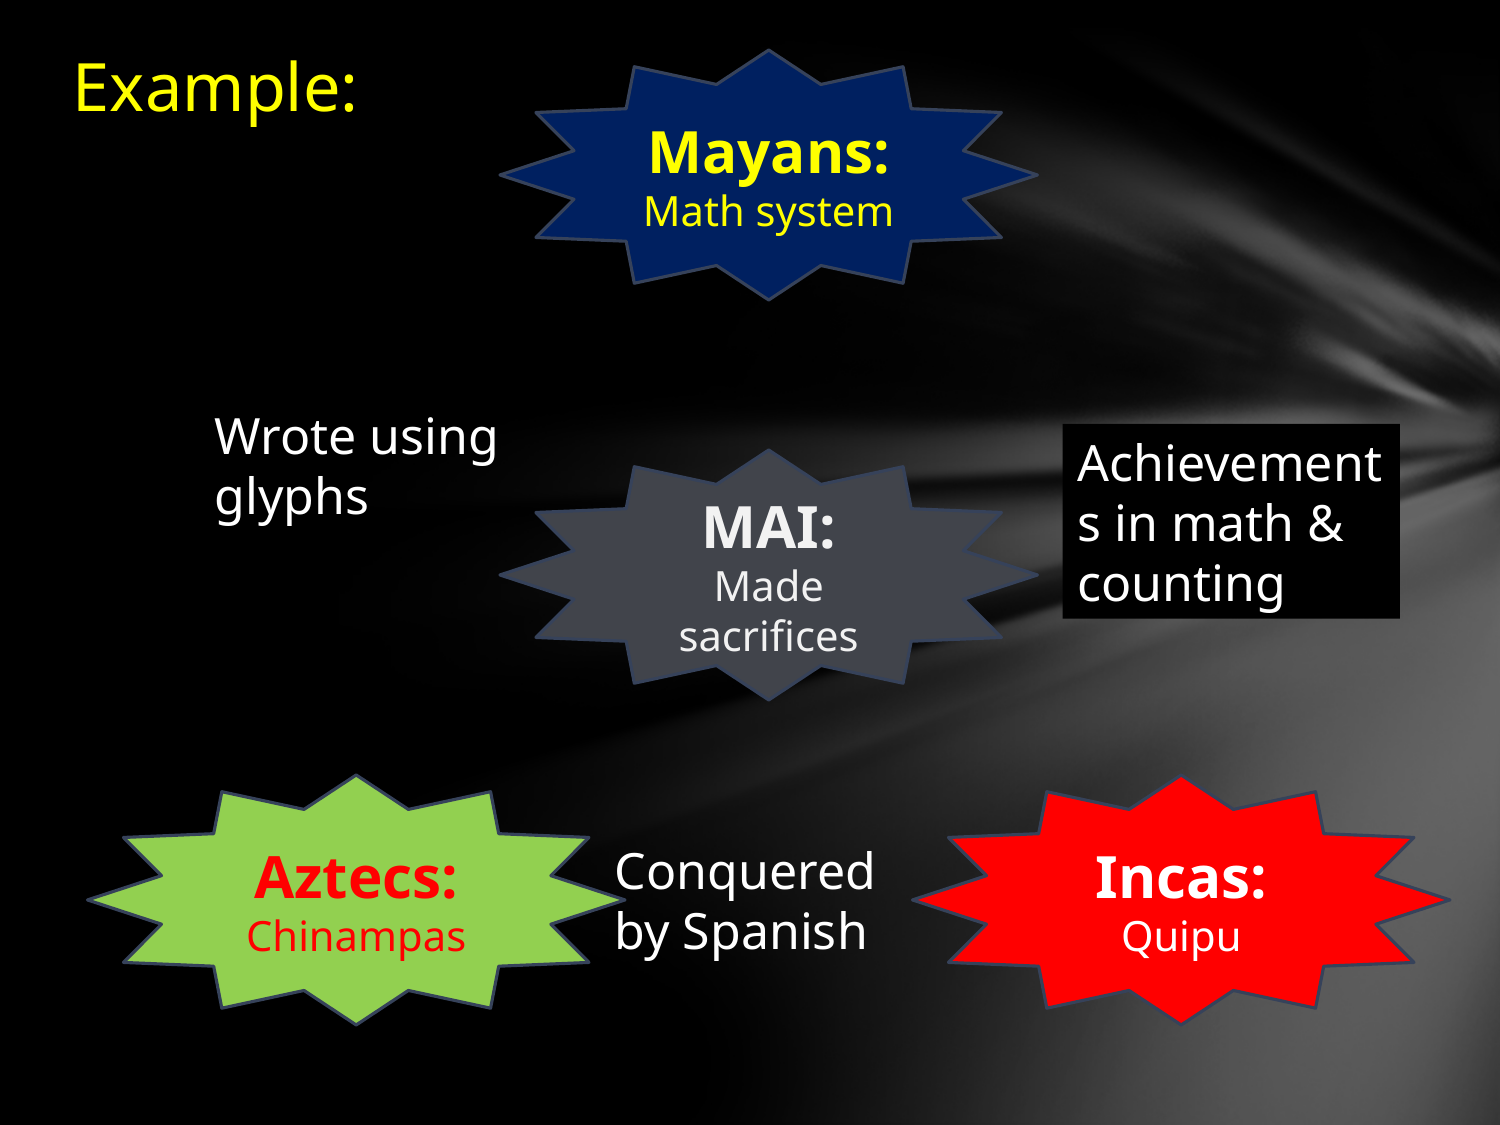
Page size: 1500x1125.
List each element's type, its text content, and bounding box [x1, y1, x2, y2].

text_box Aztecs: Chinampas [85, 773, 600, 1027]
text_box Conquered by Spanish [600, 831, 938, 967]
text_box Wrote using glyphs [200, 396, 538, 532]
text_box Incas: Quipu [938, 773, 1452, 1027]
text_box MAI: Made sacrifices [498, 448, 1040, 702]
text_box Achievements in math & counting [1062, 423, 1400, 619]
title Example: [57, 37, 1113, 963]
text_box Mayans: Math system [498, 48, 1040, 302]
